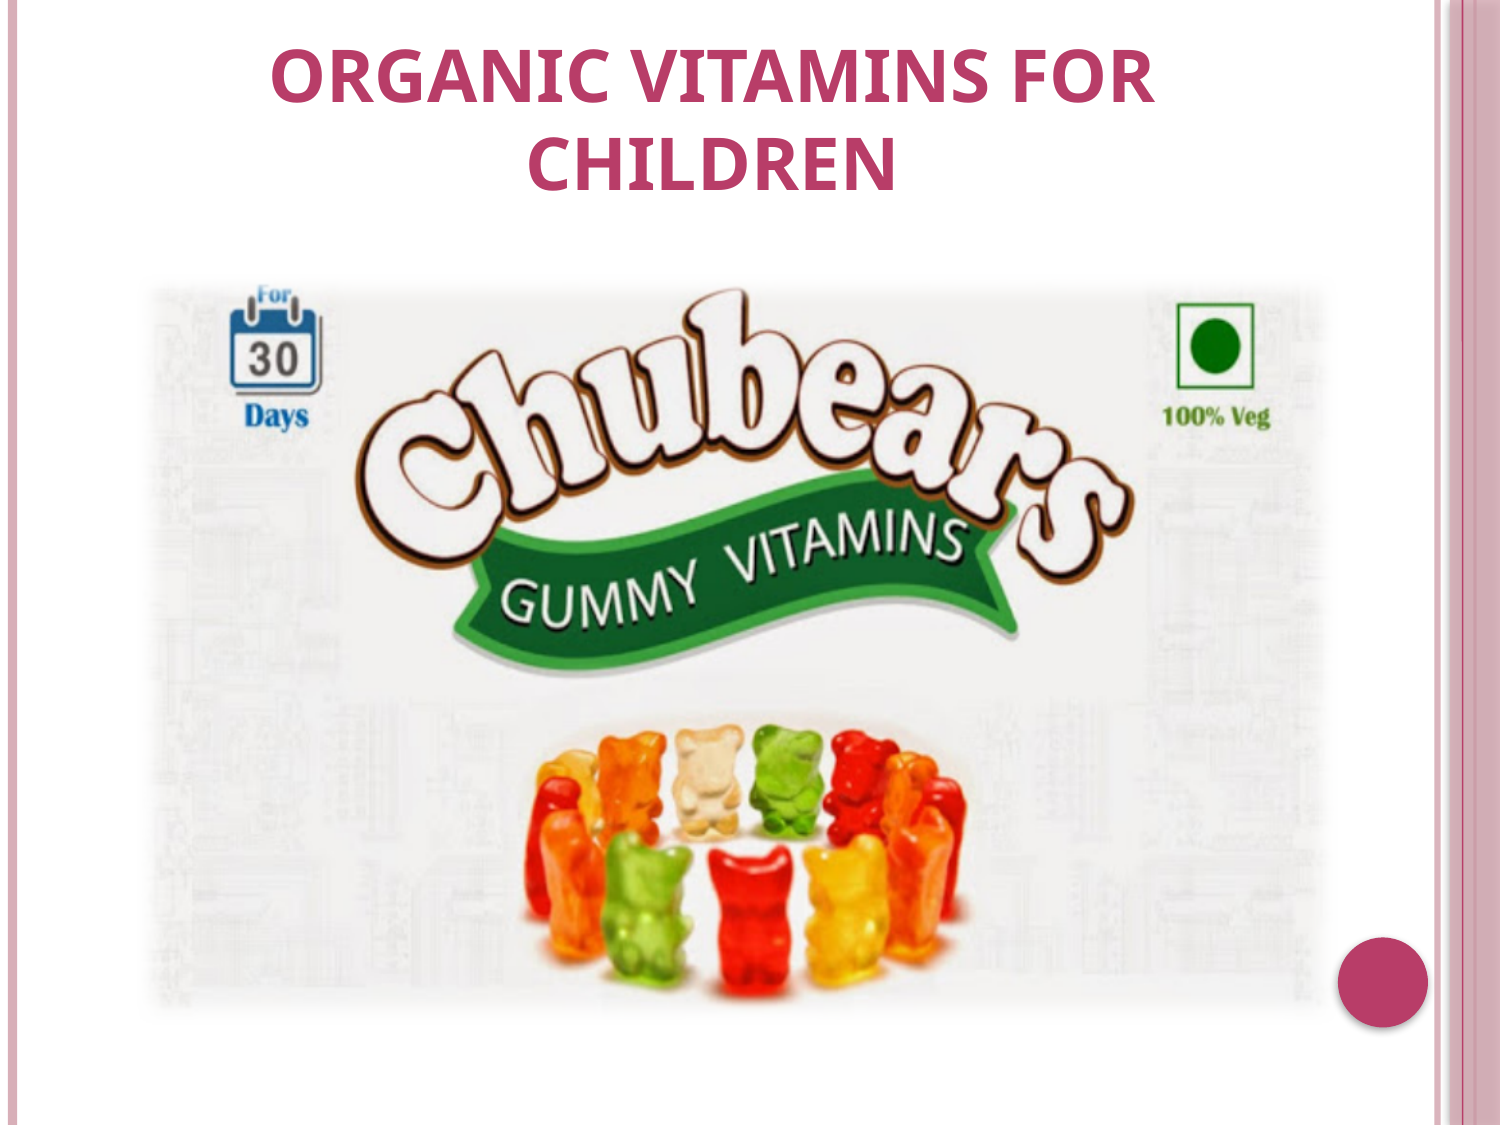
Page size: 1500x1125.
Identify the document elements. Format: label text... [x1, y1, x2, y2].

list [136, 274, 1338, 1026]
title Organic vitamins for children [75, 45, 1350, 288]
